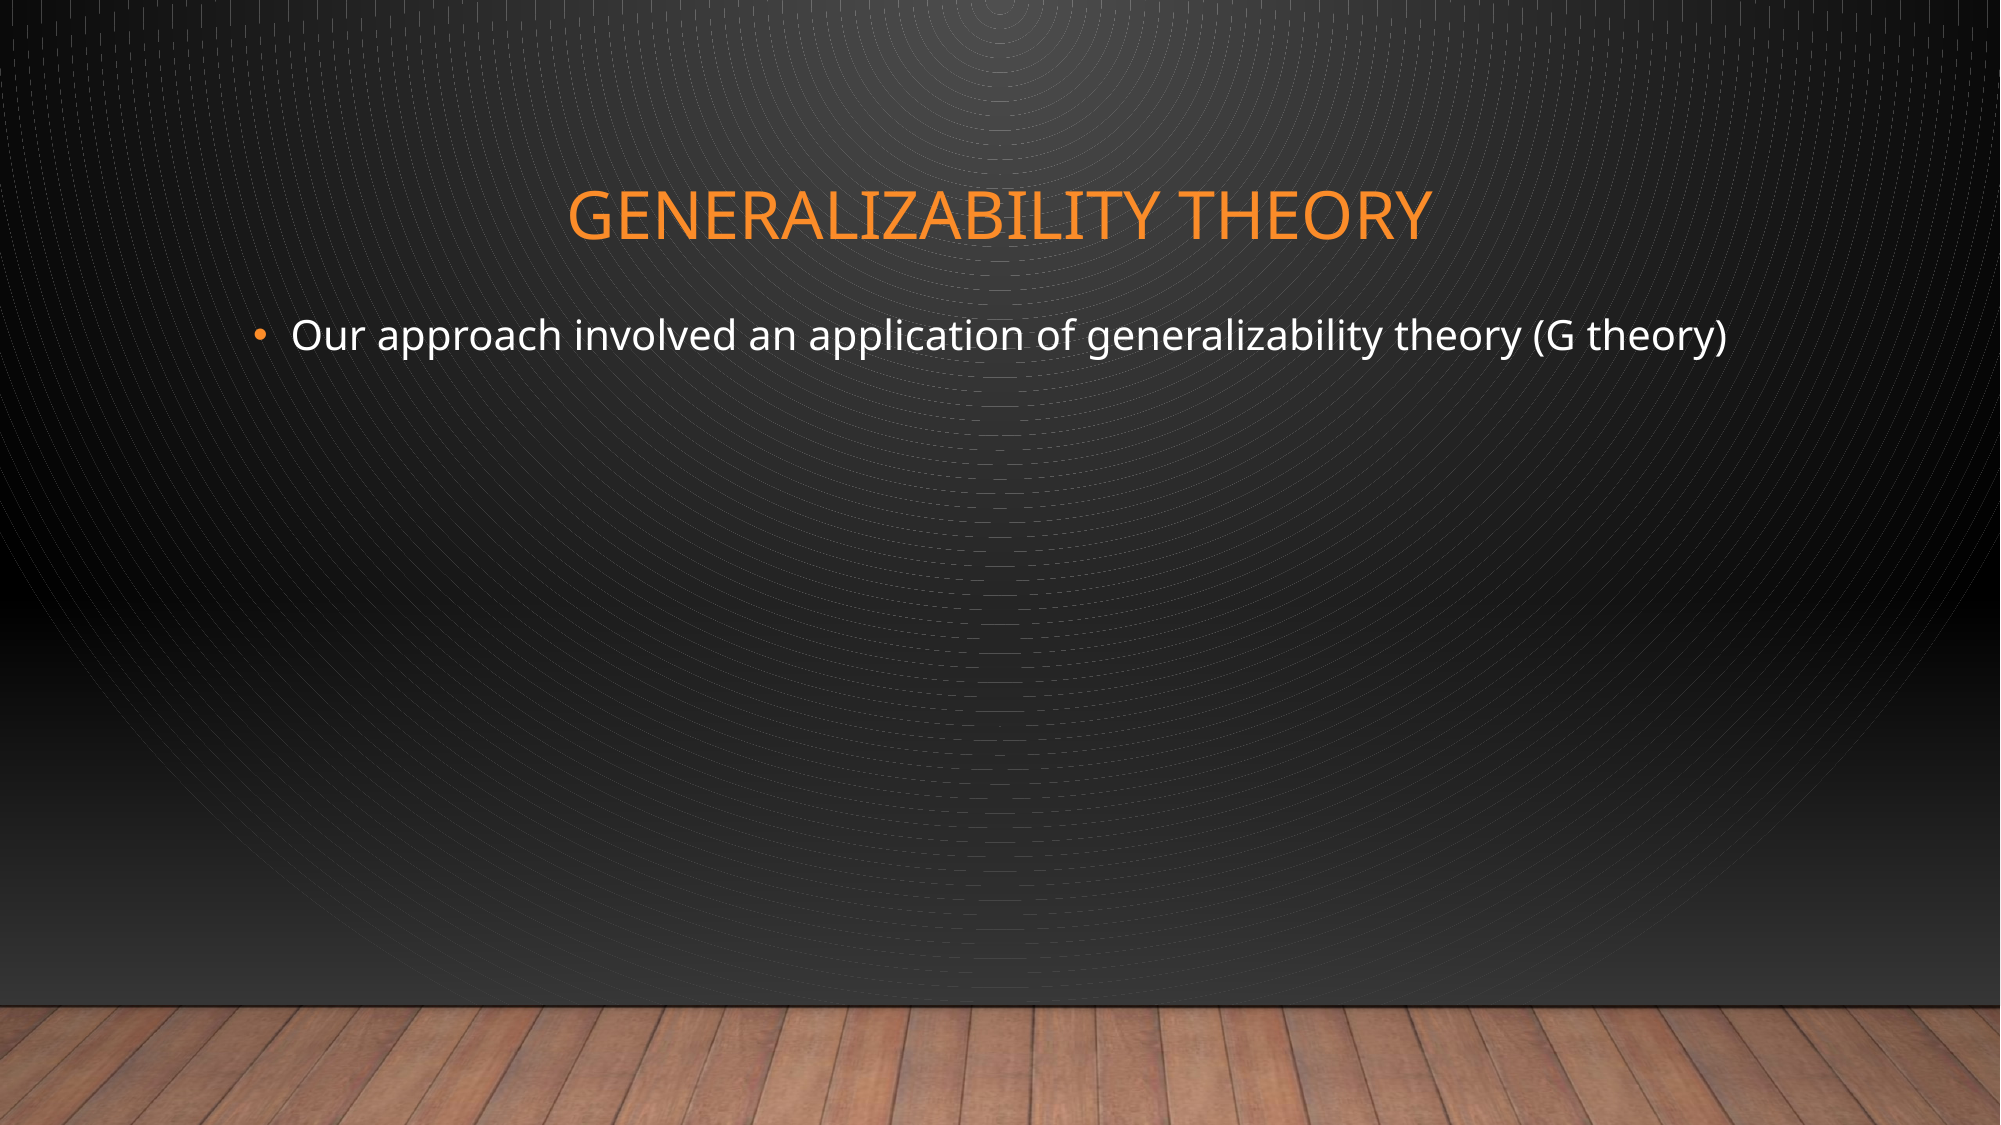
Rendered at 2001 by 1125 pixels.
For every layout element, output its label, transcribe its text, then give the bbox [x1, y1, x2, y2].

list Our approach involved an application of generalizability theory (G theory) [238, 291, 1763, 858]
title Generalizability Theory [238, 131, 1763, 291]
picture [0, 1005, 2000, 1125]
